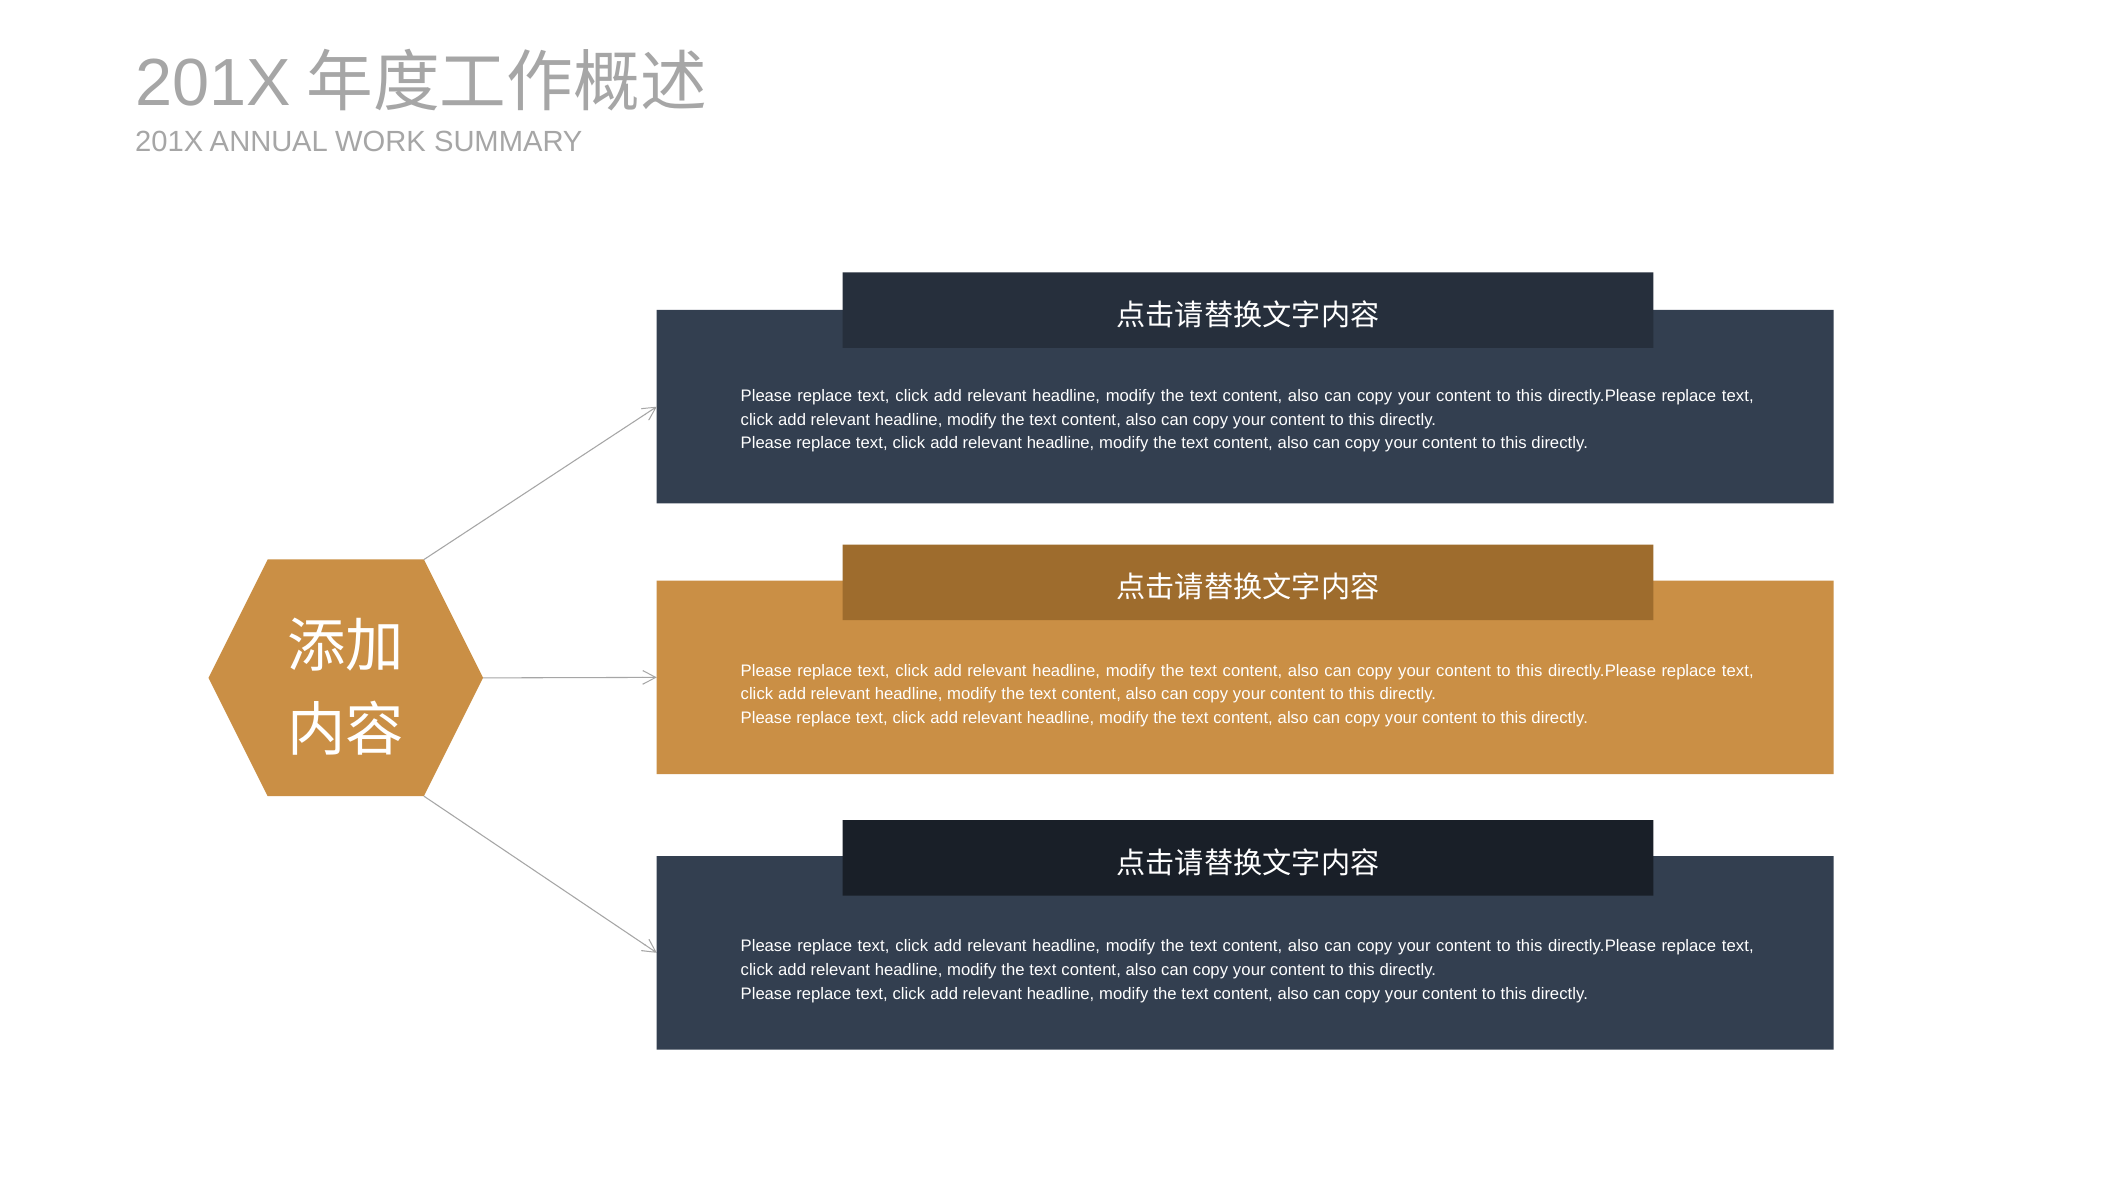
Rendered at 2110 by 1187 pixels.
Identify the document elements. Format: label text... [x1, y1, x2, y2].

text_box Please replace text, click add relevant headline, modify the text content, also can copy your content to this directly.Please replace text, click add relevant headline, modify the text content, also can copy your content to this directly. Please replace text, click add relevant headline, modify the text content, also can copy your content to this directly. [724, 922, 1772, 1011]
text_box 201X ANNUAL WORK SUMMARY [135, 122, 596, 158]
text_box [423, 796, 657, 953]
text_box 点击请替换文字内容 [842, 271, 1655, 349]
text_box Please replace text, click add relevant headline, modify the text content, also can copy your content to this directly.Please replace text, click add relevant headline, modify the text content, also can copy your content to this directly. Please replace text, click add relevant headline, modify the text content, also can copy your content to this directly. [724, 372, 1772, 461]
text_box Please replace text, click add relevant headline, modify the text content, also can copy your content to this directly.Please replace text, click add relevant headline, modify the text content, also can copy your content to this directly. Please replace text, click add relevant headline, modify the text content, also can copy your content to this directly. [724, 647, 1772, 735]
text_box 点击请替换文字内容 [842, 544, 1655, 621]
text_box [656, 855, 1835, 1051]
text_box 201X年度工作概述 [135, 38, 783, 119]
text_box [656, 309, 1835, 504]
text_box 添加内容 [207, 558, 484, 798]
text_box 点击请替换文字内容 [842, 819, 1655, 897]
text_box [423, 406, 657, 560]
text_box [656, 580, 1835, 775]
